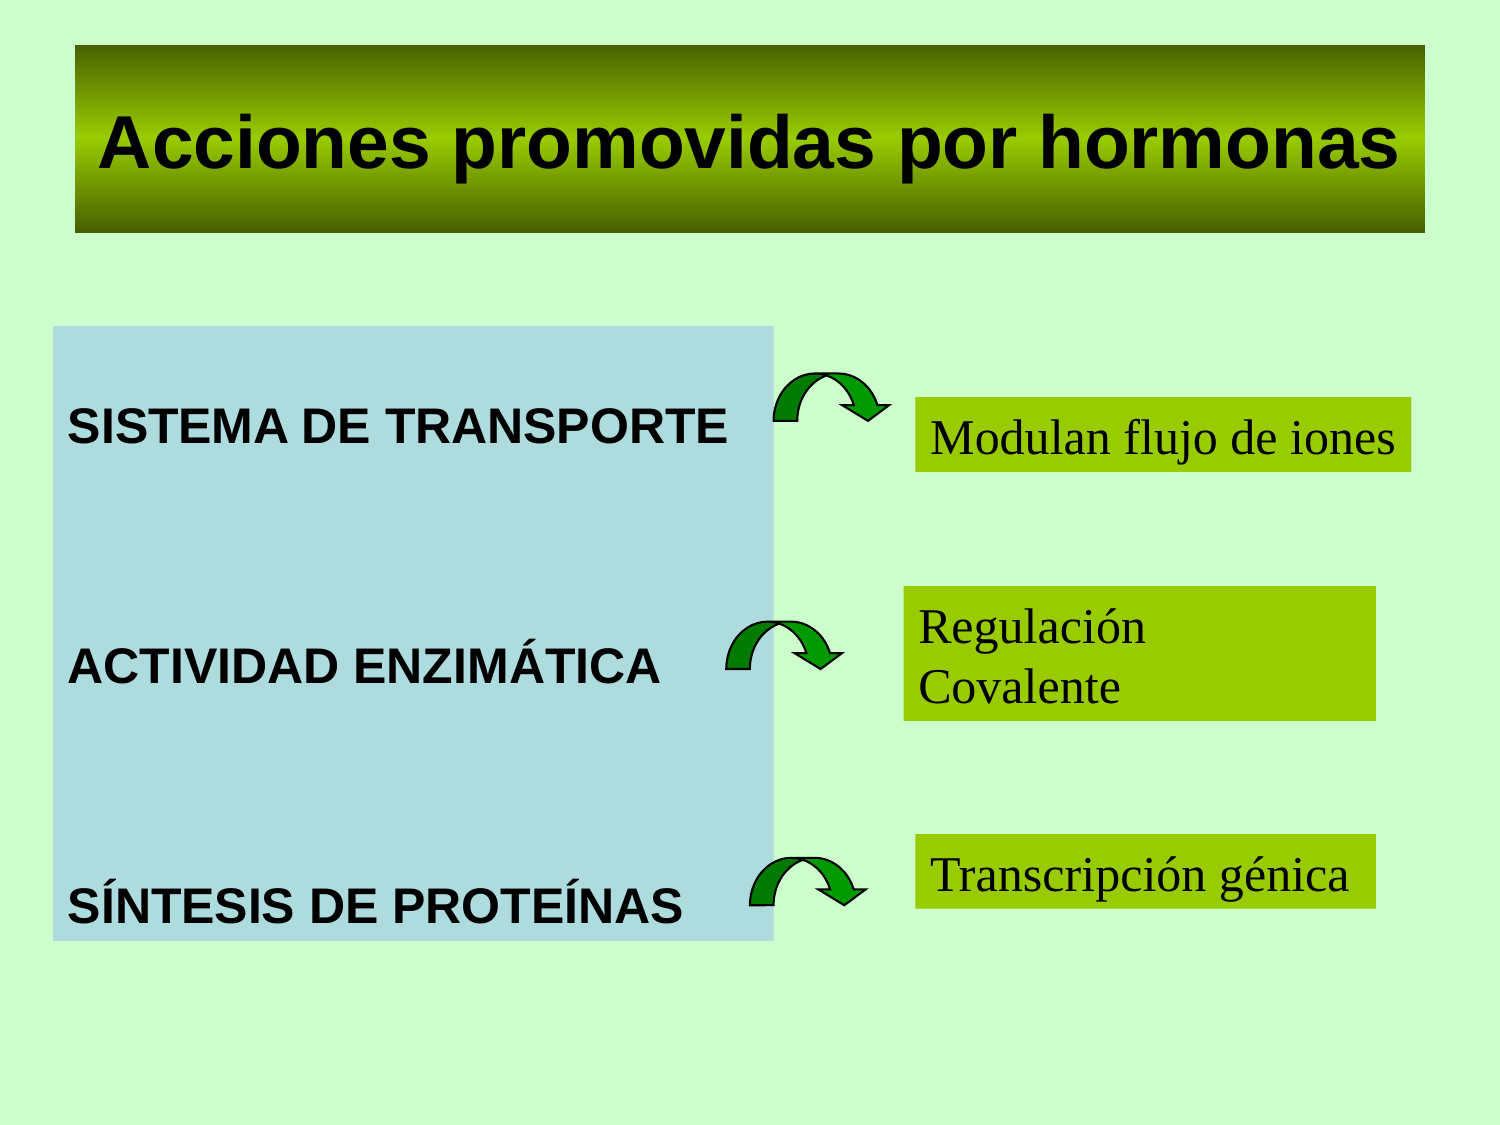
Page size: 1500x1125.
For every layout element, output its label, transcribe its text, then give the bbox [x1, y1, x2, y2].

text_box Regulación Covalente [903, 586, 1376, 721]
text_box Transcripción génica [915, 834, 1376, 909]
text_box SISTEMA DE TRANSPORTE ACTIVIDAD ENZIMÁTICA SÍNTESIS DE PROTEÍNAS [53, 326, 774, 941]
text_box [749, 857, 866, 906]
title Acciones promovidas por hormonas [74, 44, 1426, 234]
text_box Modulan flujo de iones [915, 397, 1412, 472]
text_box [726, 621, 842, 670]
text_box [773, 373, 890, 421]
